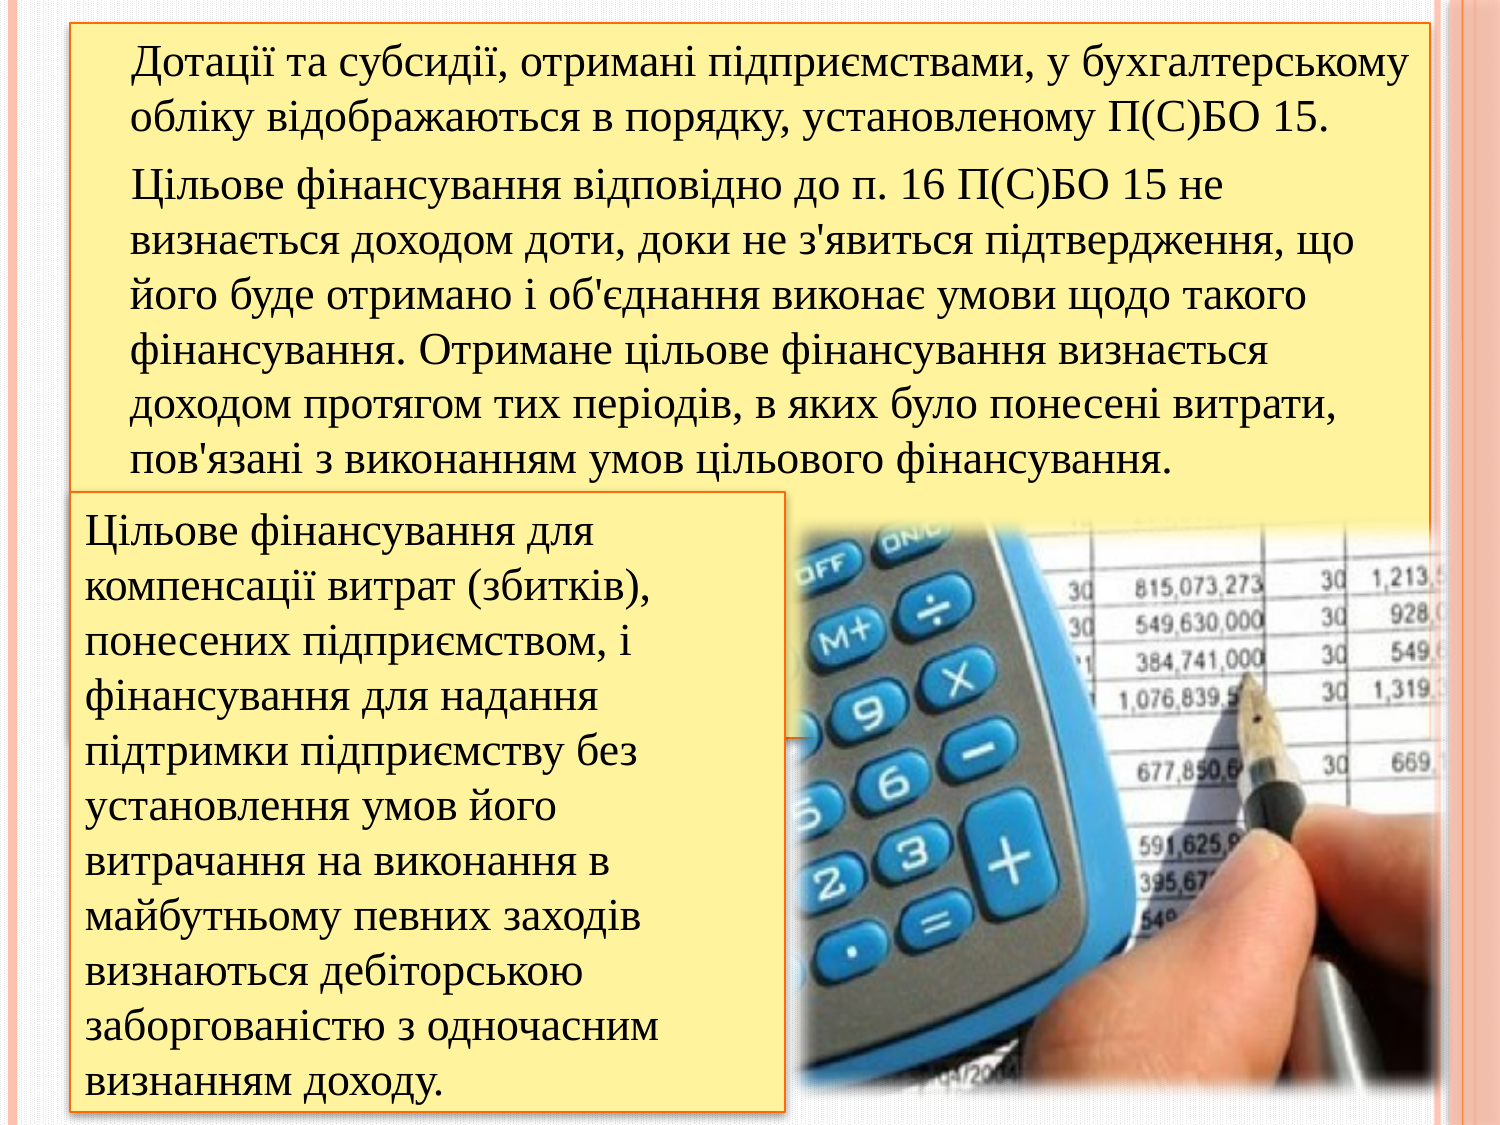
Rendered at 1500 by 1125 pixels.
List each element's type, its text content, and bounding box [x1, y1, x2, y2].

text_box Цільове фінансування для компенсації витрат (збитків), понесених підприємством, і фінансування для надання підтримки підприємству без установлення умов його витрачання на виконання в майбутньому певних заходів визнаються дебіторською заборгованістю з одночасним визнанням доходу. [69, 491, 786, 1113]
picture [784, 515, 1454, 1102]
list Дотації та субсидії, отримані підприємствами, у бухгалтерському обліку відображаються в порядку, установленому П(С)БО 15. Цільове фінансування відповідно до п. 16 П(С)БО 15 не визнається доходом доти, доки не з'явиться підтвердження, що його буде отримано і об'єднання виконає умови щодо такого фінансування. Отримане цільове фінансування визнається доходом протягом тих періодів, в яких було понесені витрати, пов'язані з виконанням умов цільового фінансування. [69, 22, 1431, 512]
table_cell 311 [1450, 513, 1460, 1111]
